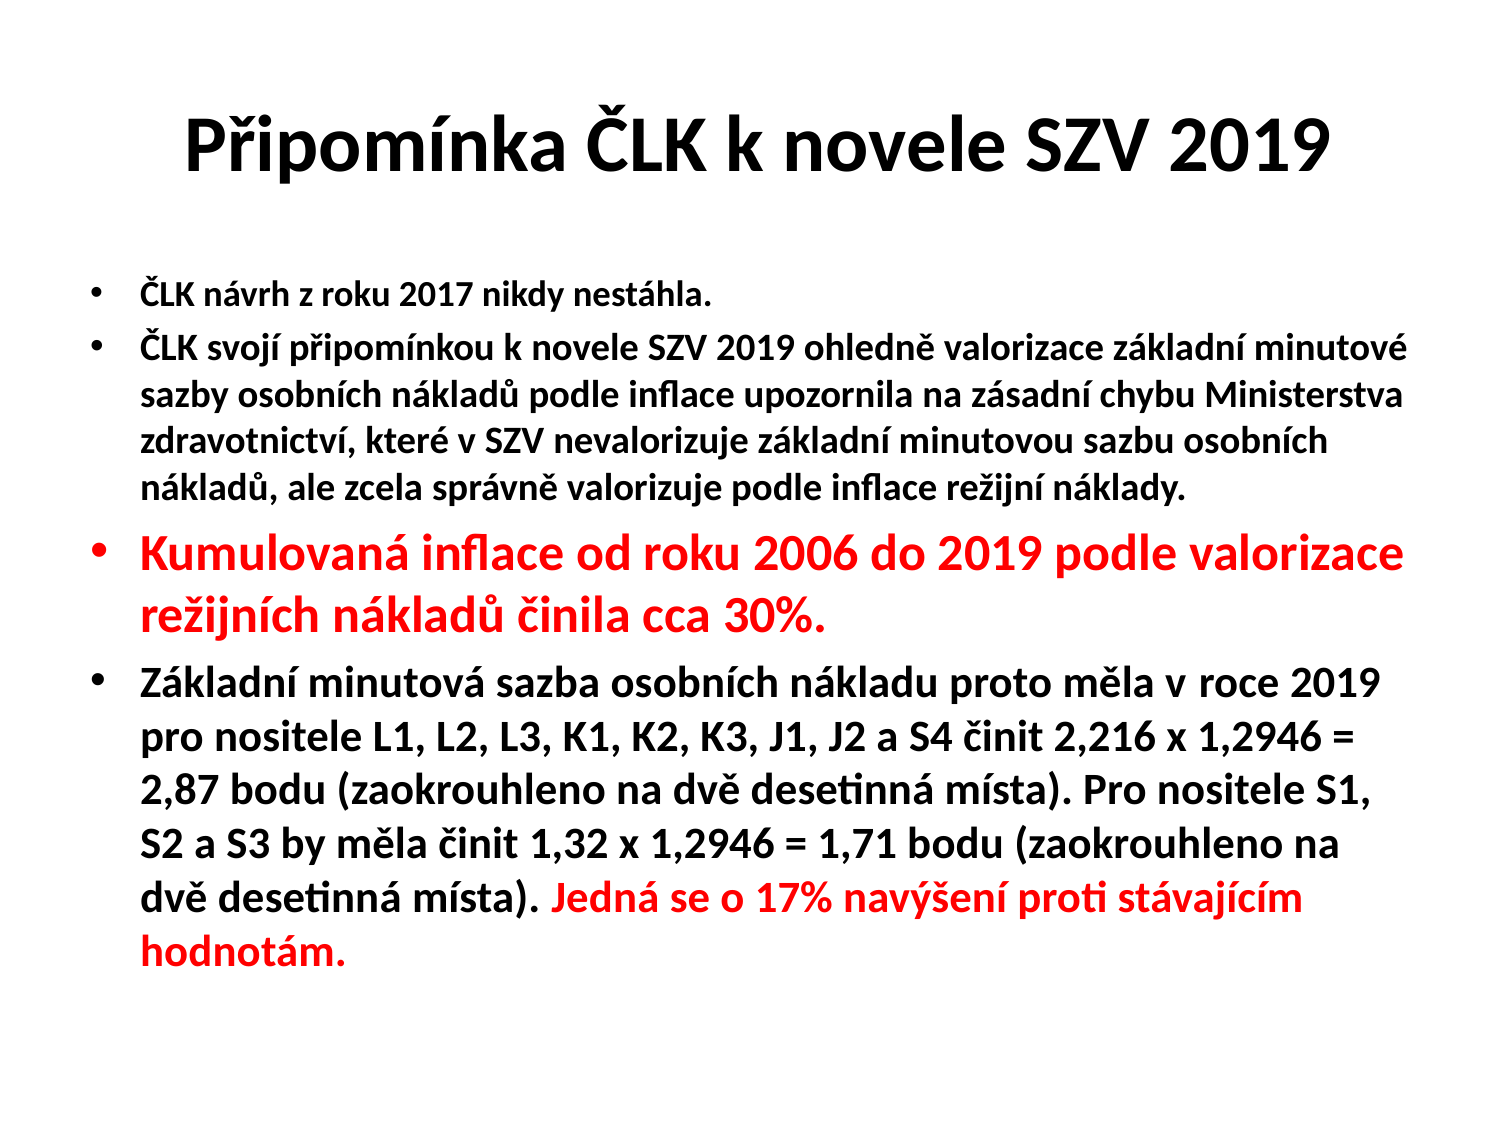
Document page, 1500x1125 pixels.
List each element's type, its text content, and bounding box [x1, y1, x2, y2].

title Připomínka ČLK k novele SZV 2019 [75, 45, 1425, 233]
list ČLK návrh z roku 2017 nikdy nestáhla. ČLK svojí připomínkou k novele SZV 2019 ohledně valorizace základní minutové sazby osobních nákladů podle inflace upozornila na zásadní chybu Ministerstva zdravotnictví, které v SZV nevalorizuje základní minutovou sazbu osobních nákladů, ale zcela správně valorizuje podle inflace režijní náklady. Kumulovaná inflace od roku 2006 do 2019 podle valorizace režijních nákladů činila cca 30%. Základní minutová sazba osobních nákladu proto měla v roce 2019 pro nositele L1, L2, L3, K1, K2, K3, J1, J2 a S4 činit 2,216 x 1,2946 = 2,87 bodu (zaokrouhleno na dvě desetinná místa). Pro nositele S1, S2 a S3 by měla činit 1,32 x 1,2946 = 1,71 bodu (zaokrouhleno na dvě desetinná místa). Jedná se o 17% navýšení proti stávajícím hodnotám. [75, 262, 1425, 1005]
